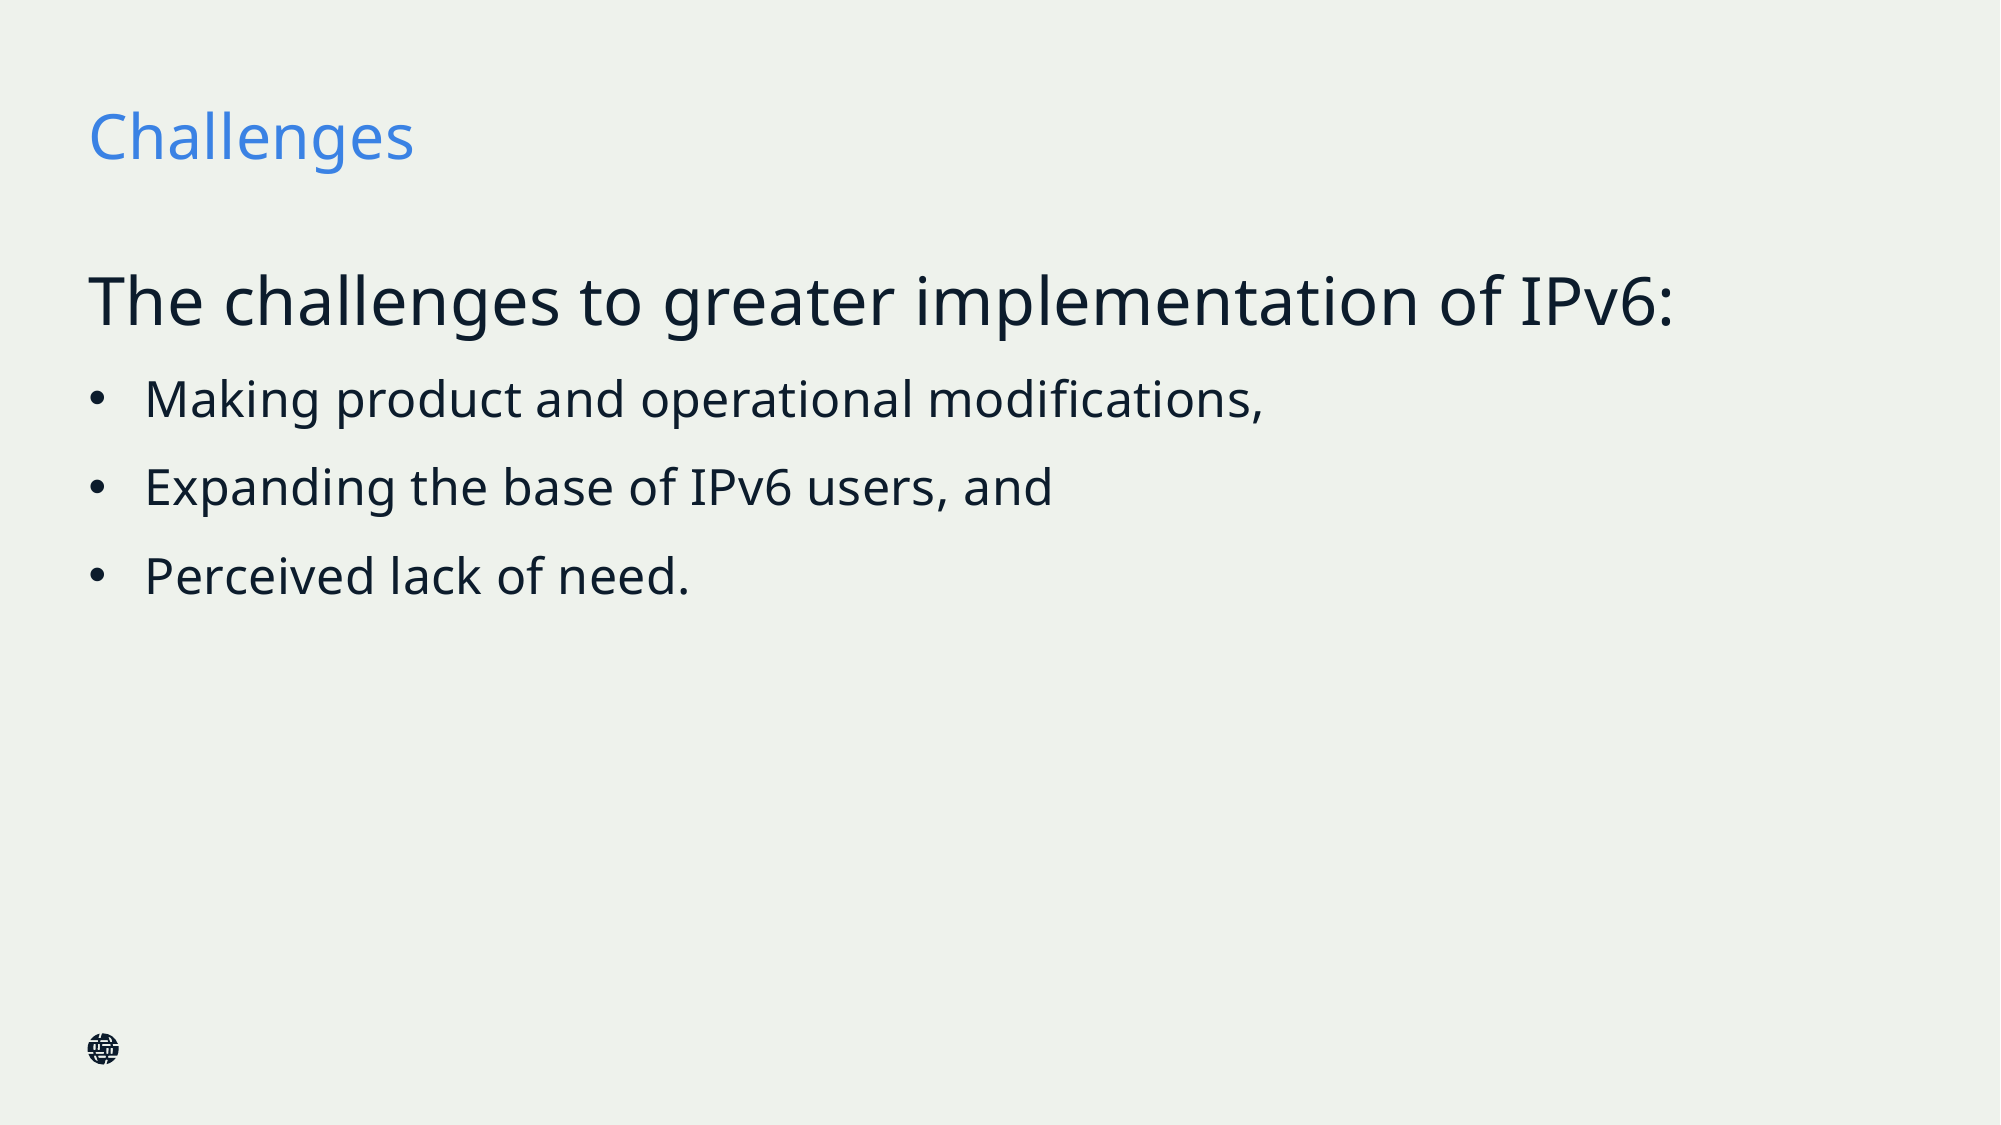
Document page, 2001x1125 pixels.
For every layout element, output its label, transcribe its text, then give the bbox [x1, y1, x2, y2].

text_box [316, 353, 1626, 533]
title Challenges [88, 93, 1914, 182]
list The challenges to greater implementation of IPv6: Making product and operational modifications, Expanding the base of IPv6 users, and Perceived lack of need. [88, 253, 1914, 783]
